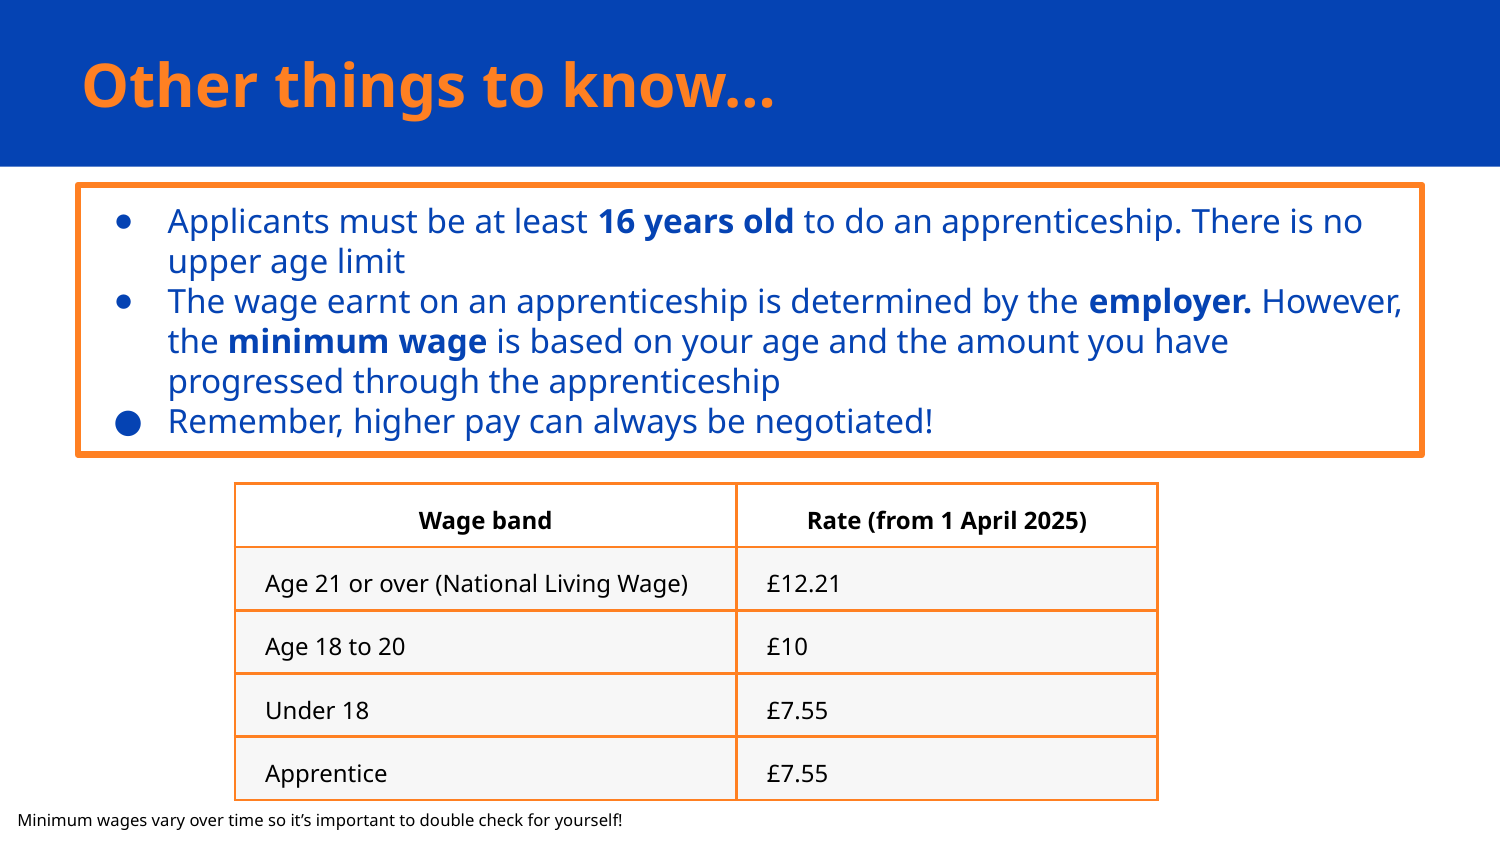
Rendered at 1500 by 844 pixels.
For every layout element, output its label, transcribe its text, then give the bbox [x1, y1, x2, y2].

table_cell £10 [738, 612, 1156, 672]
text_box Minimum wages vary over time so it’s important to double check for yourself! [2, 799, 1495, 840]
table_cell Apprentice [236, 738, 735, 799]
table_cell Under 18 [236, 675, 735, 735]
table_cell Age 21 or over (National Living Wage) [236, 548, 735, 609]
table_cell £7.55 [738, 675, 1156, 735]
table_cell Age 18 to 20 [236, 612, 735, 672]
title Other things to know… [66, 32, 1470, 135]
table_cell £12.21 [738, 548, 1156, 609]
table_cell £7.55 [738, 738, 1156, 799]
table_header Wage band [236, 485, 735, 546]
table_header Rate (from 1 April 2025) [738, 485, 1156, 546]
text_box Applicants must be at least 16 years old to do an apprenticeship. There is no upper age limit The wage earnt on an apprenticeship is determined by the employer. However, the minimum wage is based on your age and the amount you have progressed through the apprenticeship Remember, higher pay can always be negotiated! [77, 185, 1423, 455]
